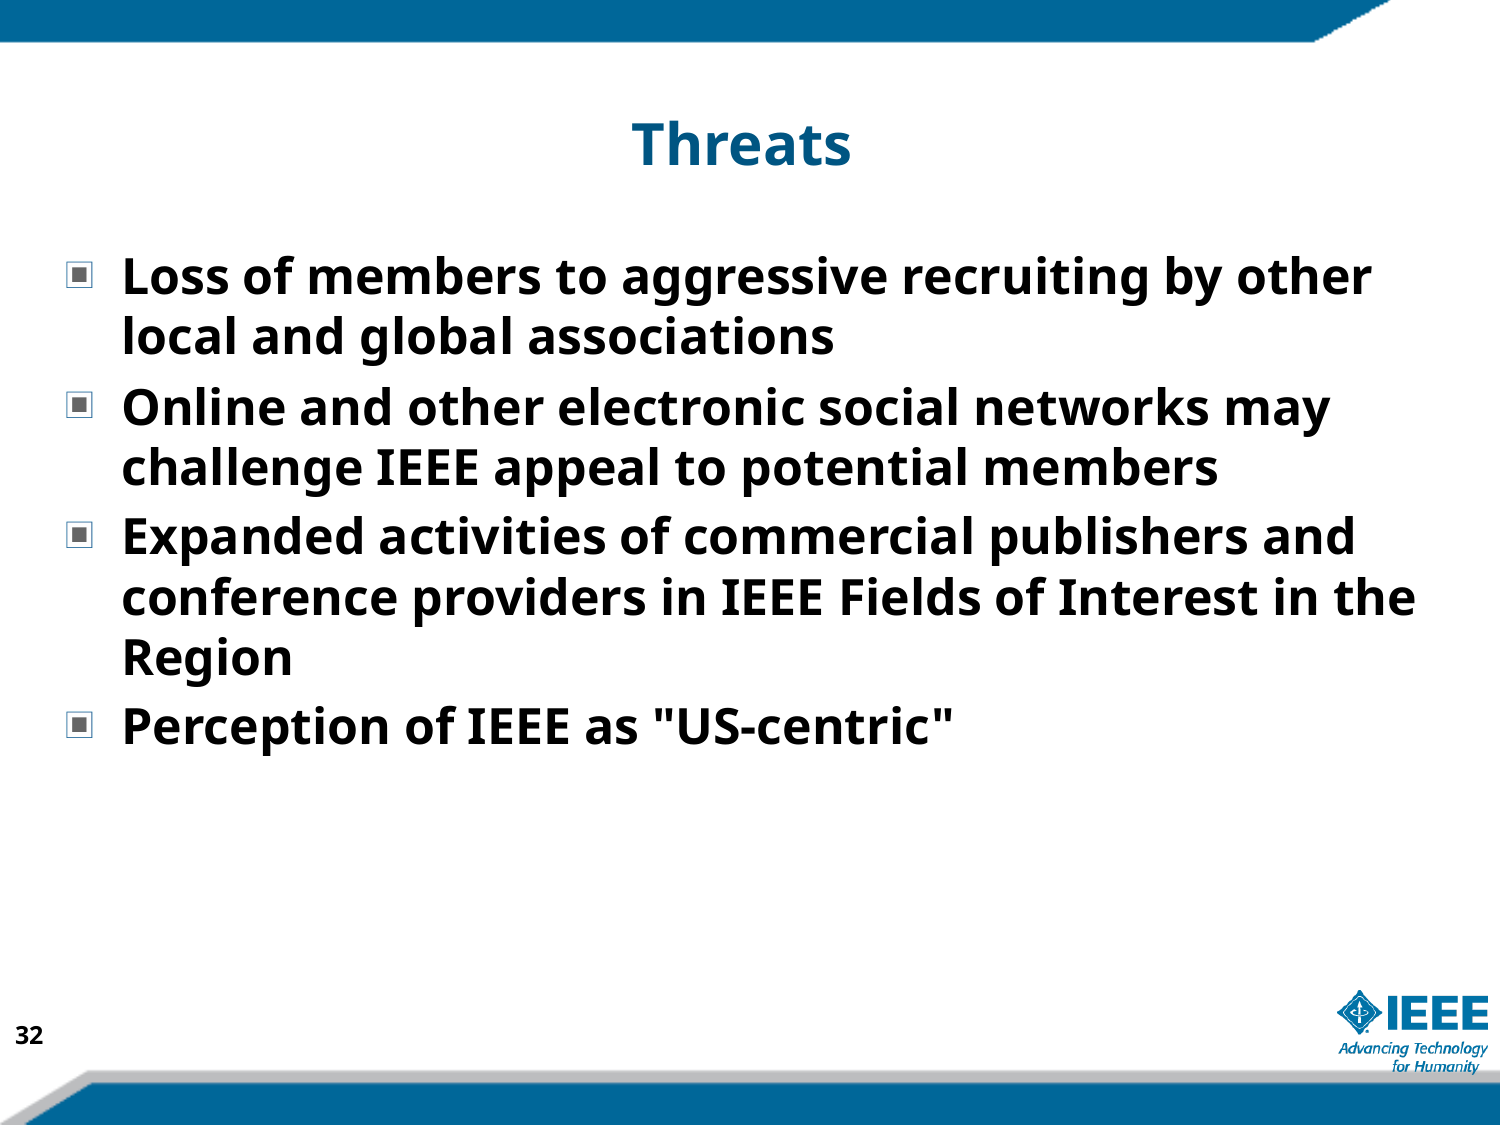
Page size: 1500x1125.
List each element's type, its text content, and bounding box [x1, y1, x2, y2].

slide_number 32 [0, 1012, 113, 1073]
picture [0, 0, 1500, 1125]
list Loss of members to aggressive recruiting by other local and global associations Online and other electronic social networks may challenge IEEE appeal to potential members Expanded activities of commercial publishers and conference providers in IEEE Fields of Interest in the Region Perception of IEEE as "US-centric" [49, 237, 1463, 1001]
title Threats [112, 99, 1388, 201]
